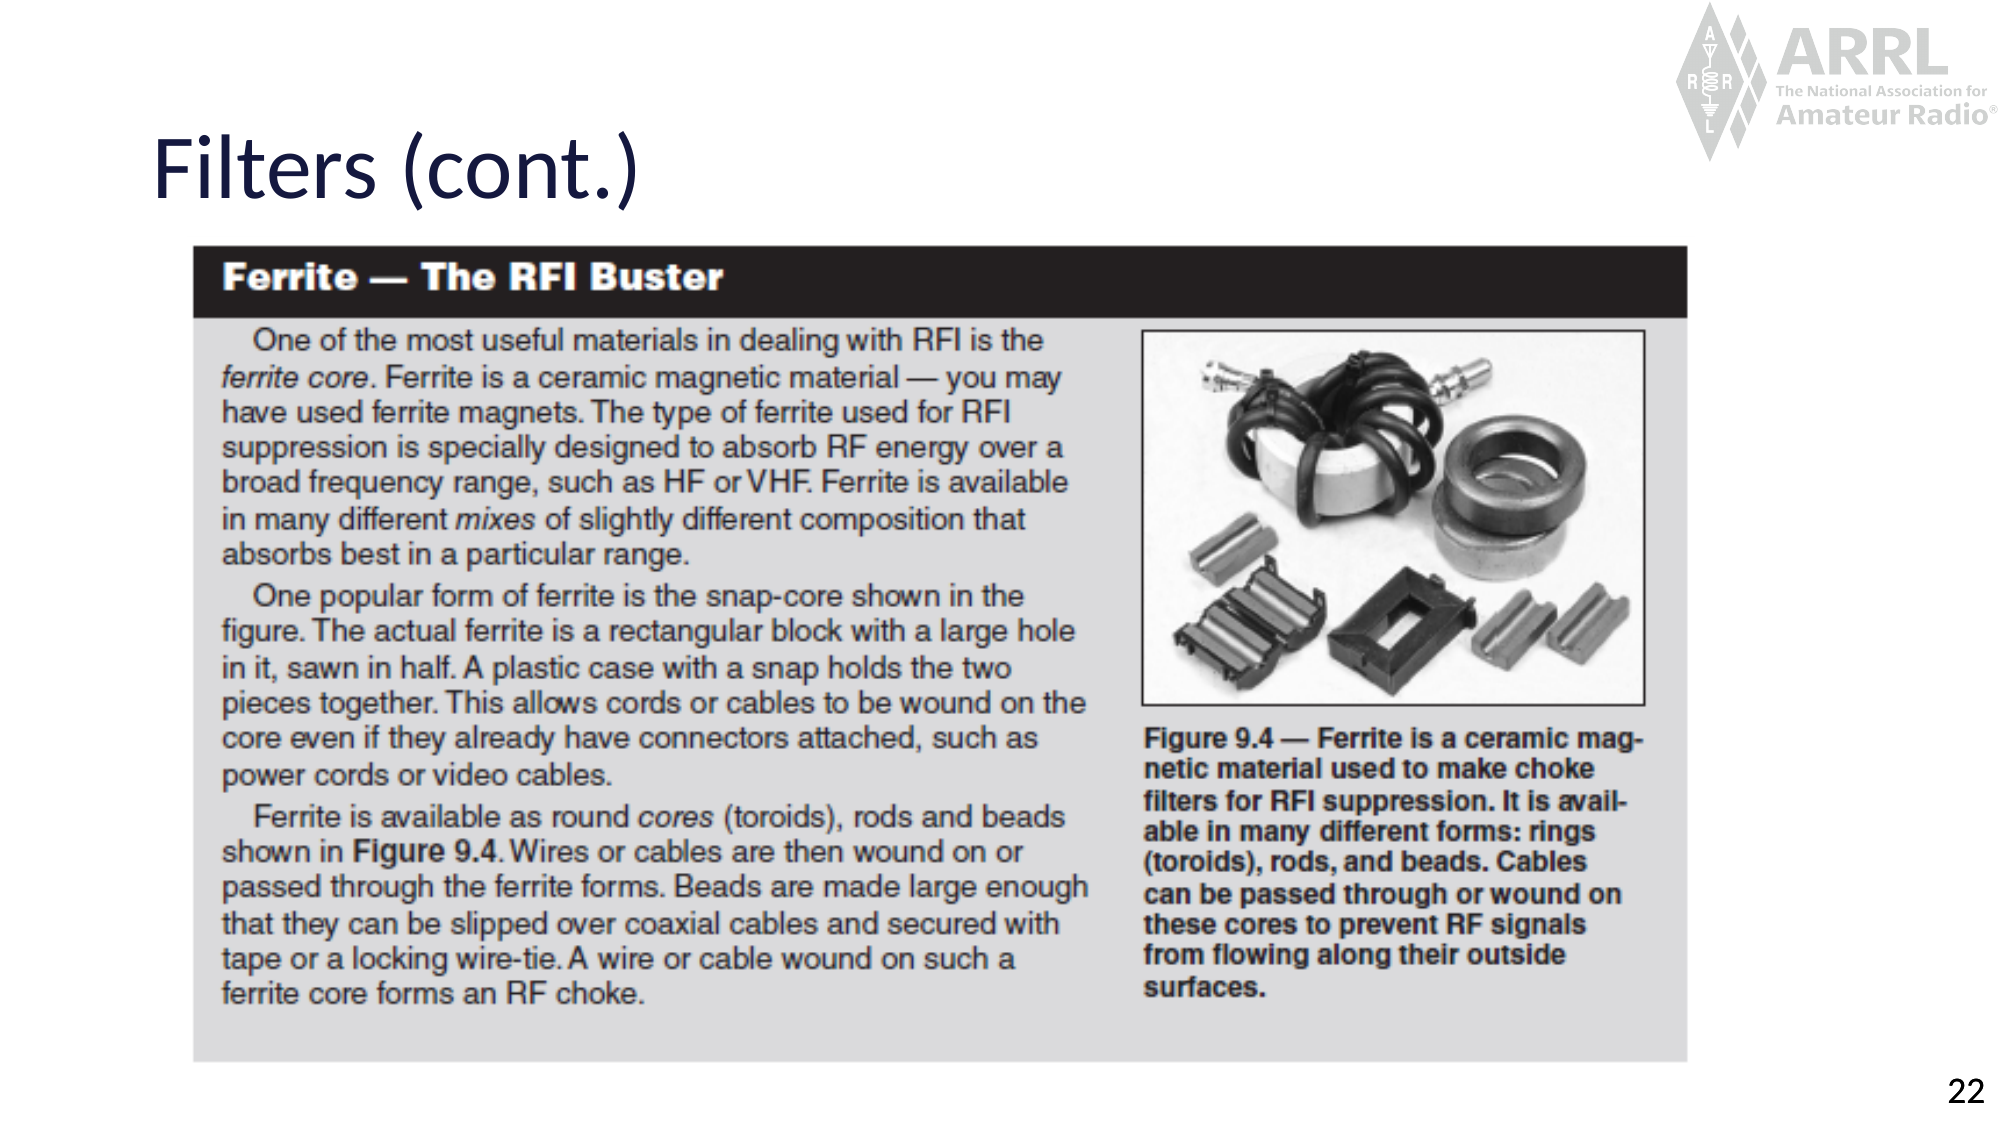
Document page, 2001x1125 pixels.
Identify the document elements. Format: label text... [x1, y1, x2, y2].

picture [1674, 0, 2000, 164]
title Filters (cont.) [137, 59, 1863, 278]
picture [187, 235, 1695, 1066]
